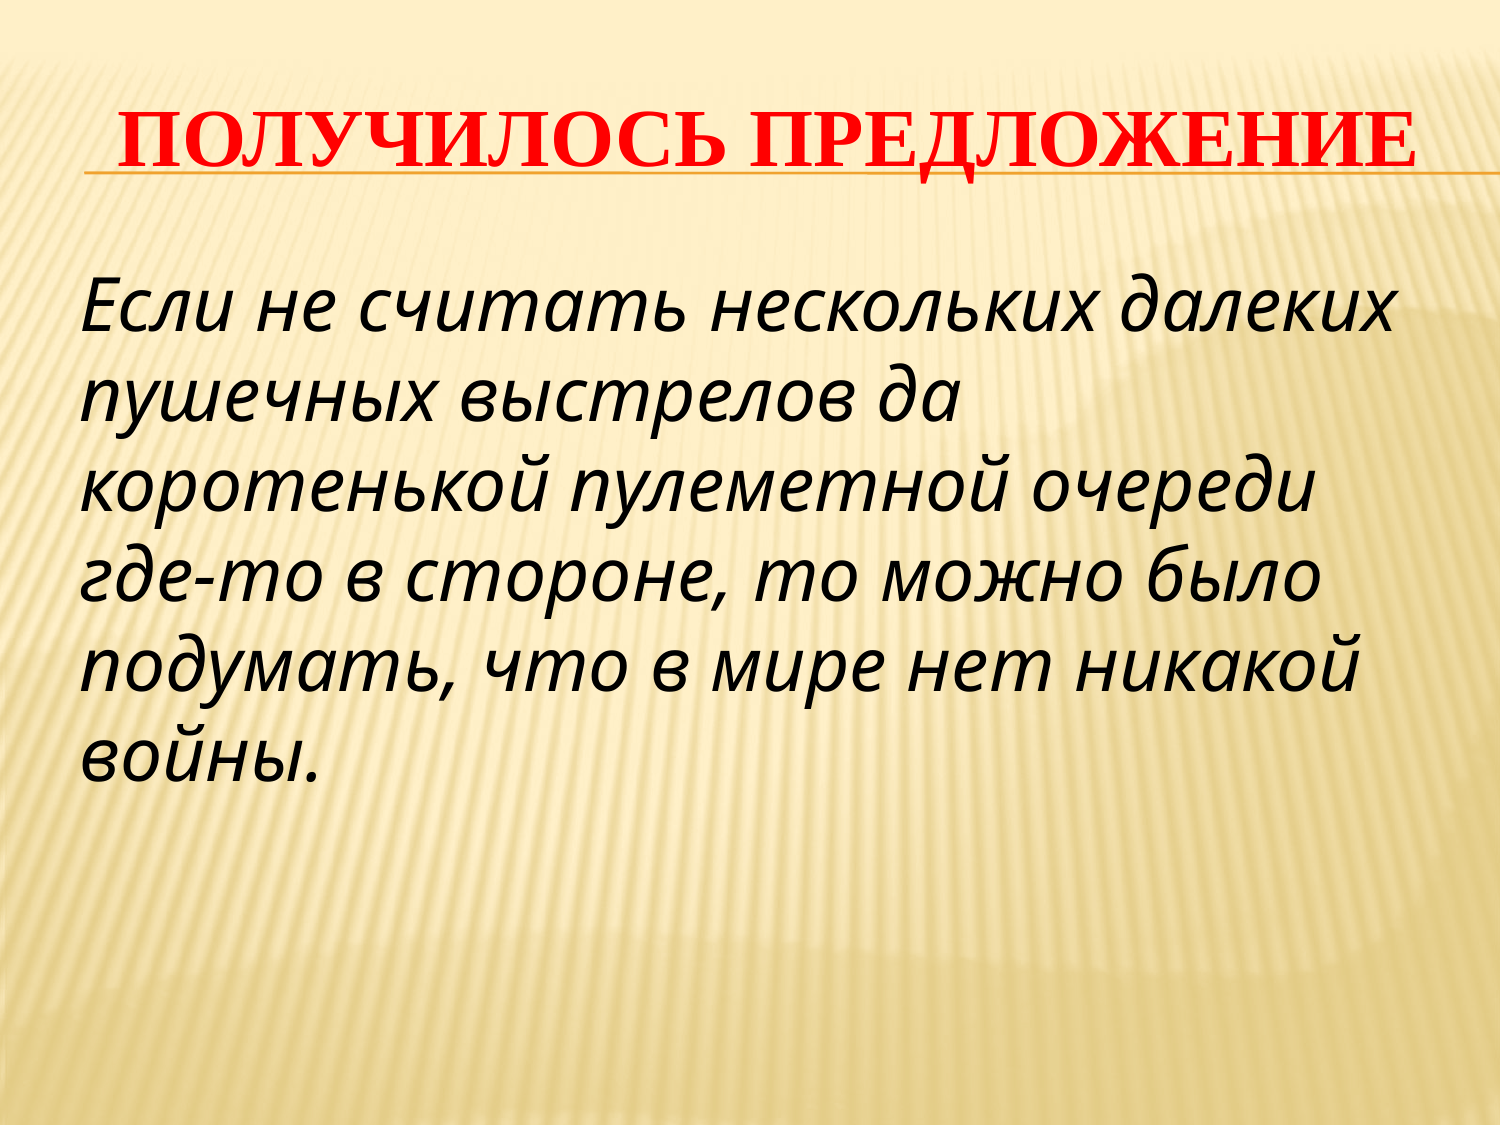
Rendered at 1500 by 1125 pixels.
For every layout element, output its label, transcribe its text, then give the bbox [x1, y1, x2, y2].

title получилось предложение [46, 35, 1471, 232]
text_box Если не считать нескольких далеких пушечных выстрелов да коротенькой пулеметной очереди где-то в стороне, то можно было подумать, что в мире нет никакой войны. [64, 249, 1436, 804]
